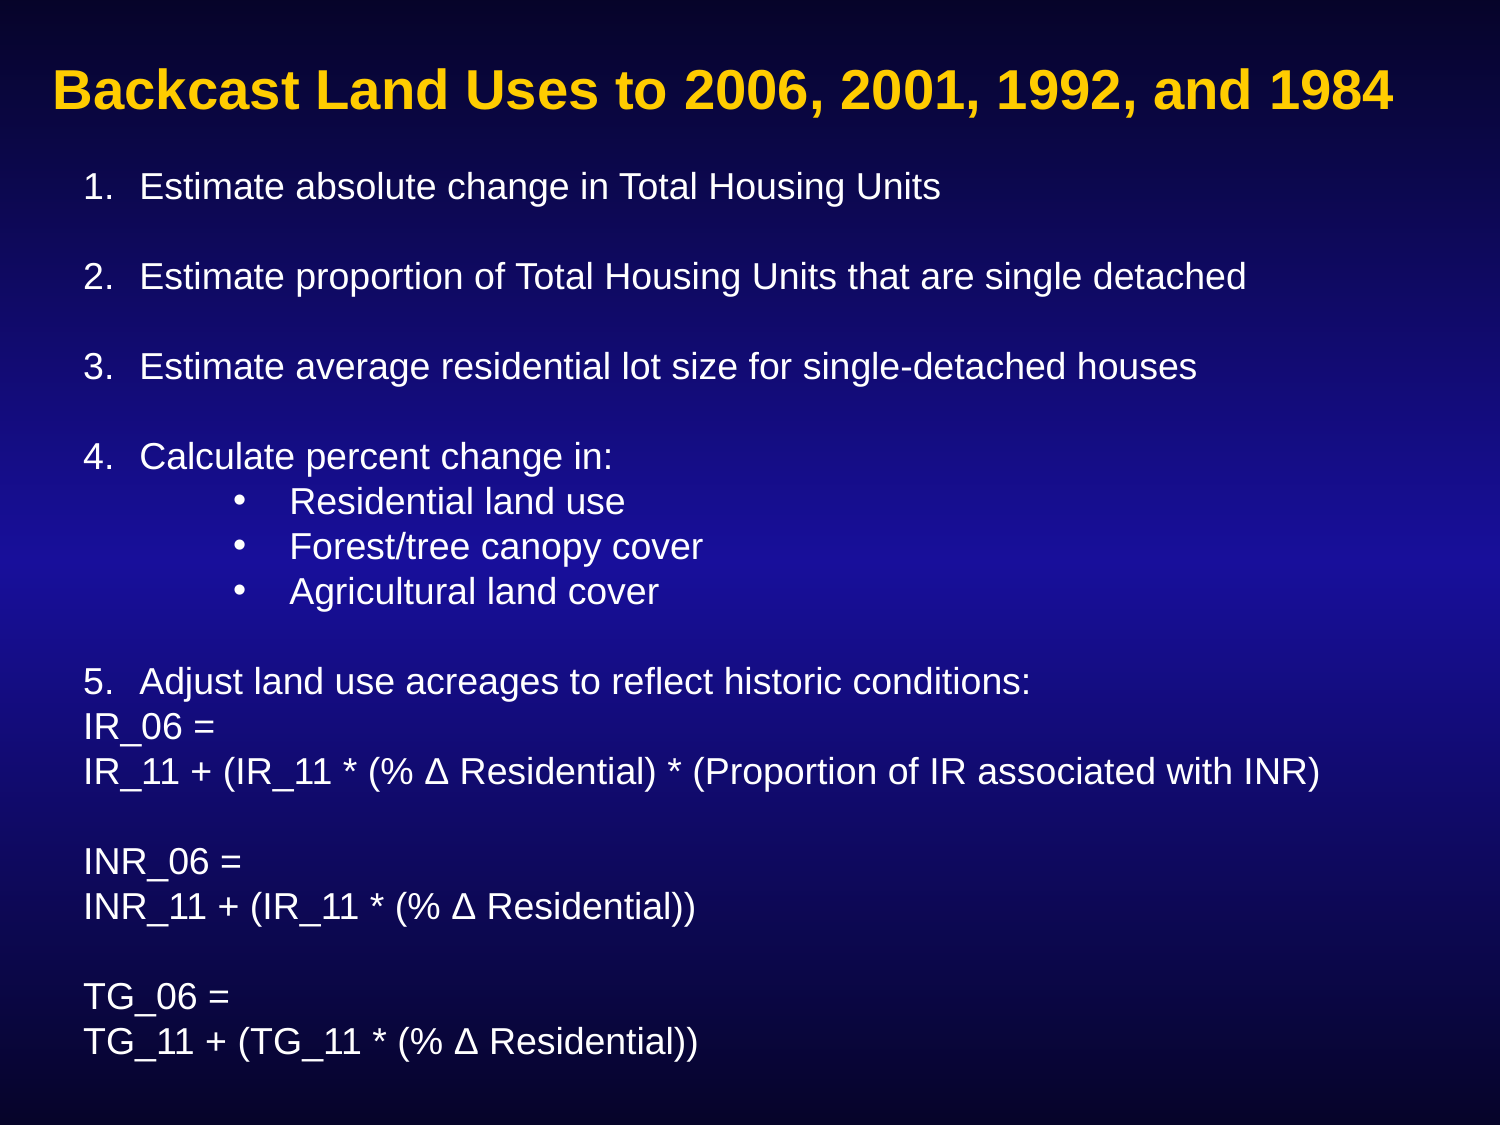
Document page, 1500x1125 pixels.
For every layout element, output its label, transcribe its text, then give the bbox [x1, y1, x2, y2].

text_box Estimate absolute change in Total Housing Units Estimate proportion of Total Housing Units that are single detached Estimate average residential lot size for single-detached houses Calculate percent change in: Residential land use Forest/tree canopy cover Agricultural land cover Adjust land use acreages to reflect historic conditions: IR_06 = IR_11 + (IR_11 * (% Δ Residential) * (Proportion of IR associated with INR) INR_06 = INR_11 + (IR_11 * (% Δ Residential)) TG_06 = TG_11 + (TG_11 * (% Δ Residential)) [68, 154, 1500, 1115]
title Backcast Land Uses to 2006, 2001, 1992, and 1984 [37, 18, 1432, 156]
